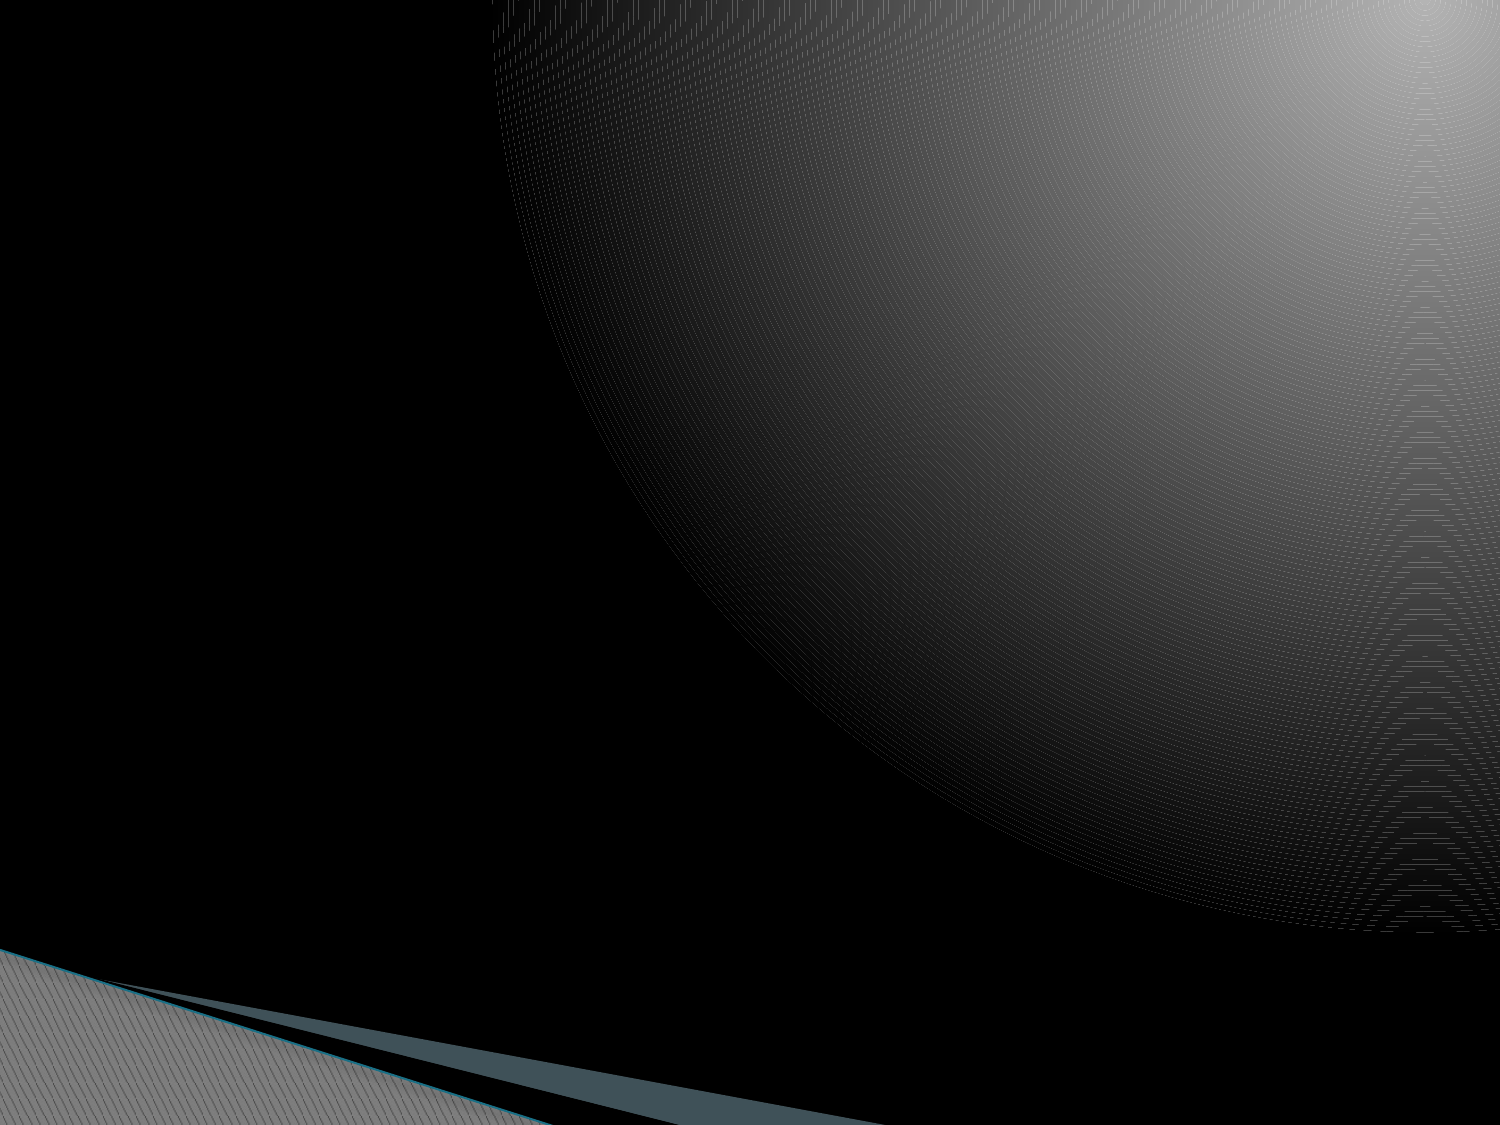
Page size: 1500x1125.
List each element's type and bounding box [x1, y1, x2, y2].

picture [0, 952, 543, 1125]
